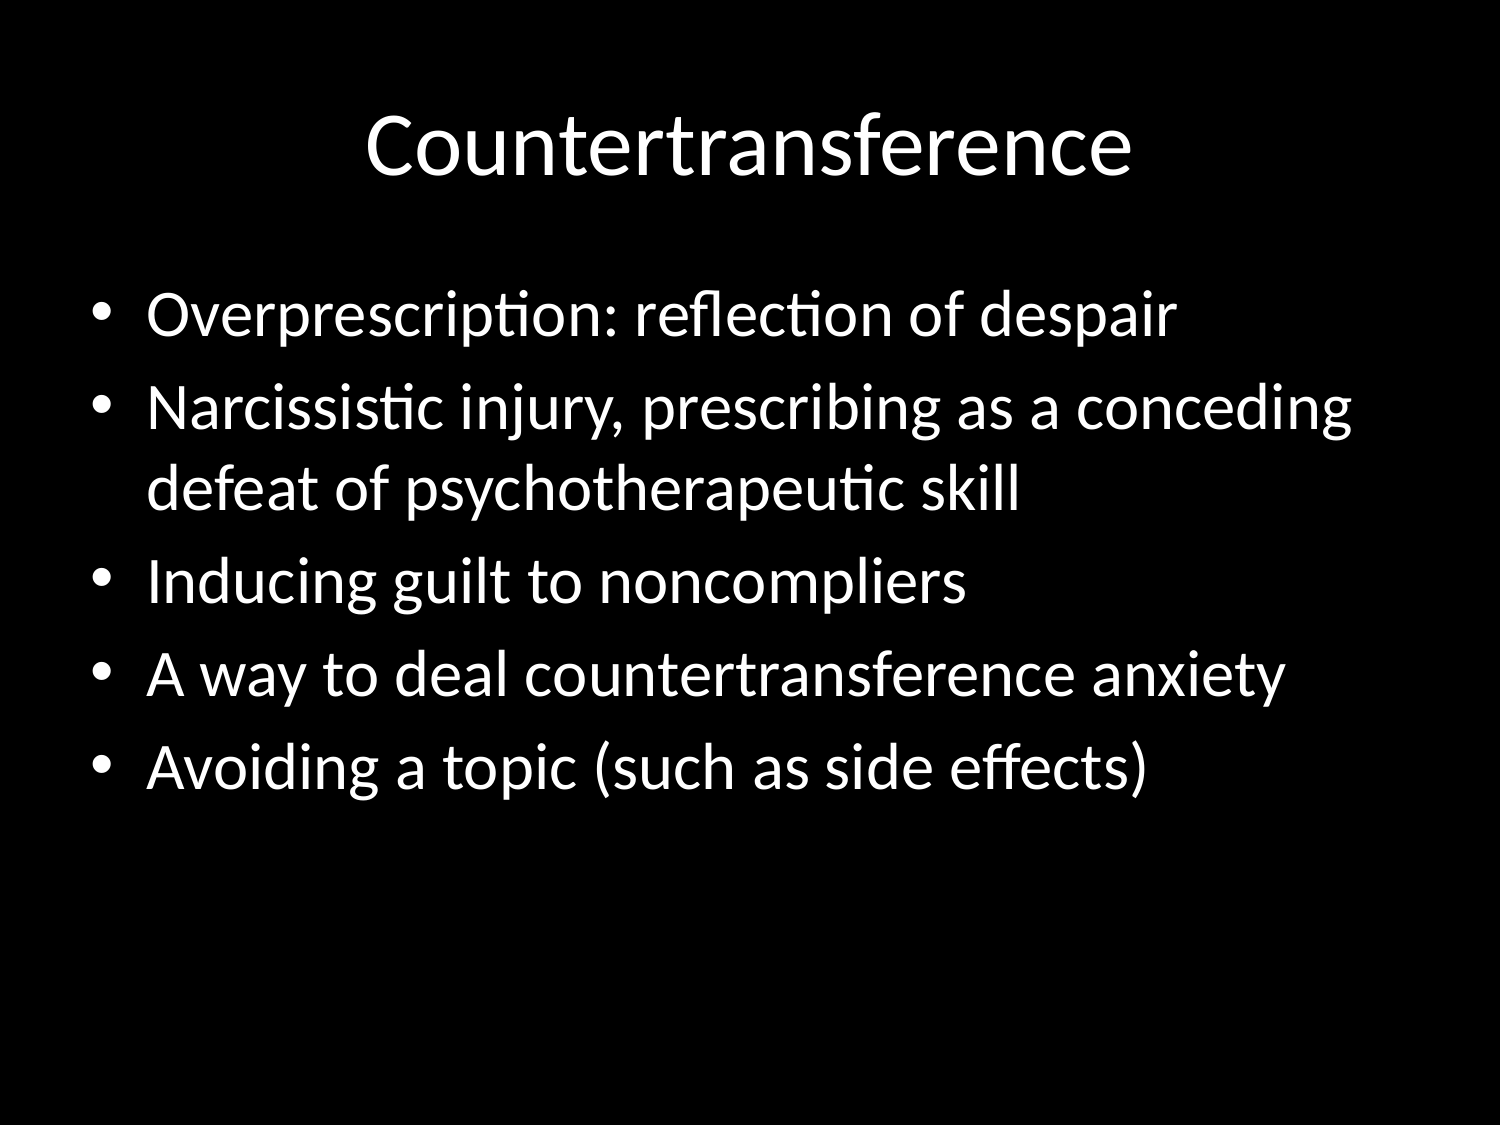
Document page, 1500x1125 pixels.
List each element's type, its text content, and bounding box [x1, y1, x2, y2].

list Overprescription: reflection of despair Narcissistic injury, prescribing as a conceding defeat of psychotherapeutic skill Inducing guilt to noncompliers A way to deal countertransference anxiety Avoiding a topic (such as side effects) [75, 262, 1425, 1005]
title Countertransference [75, 45, 1425, 233]
